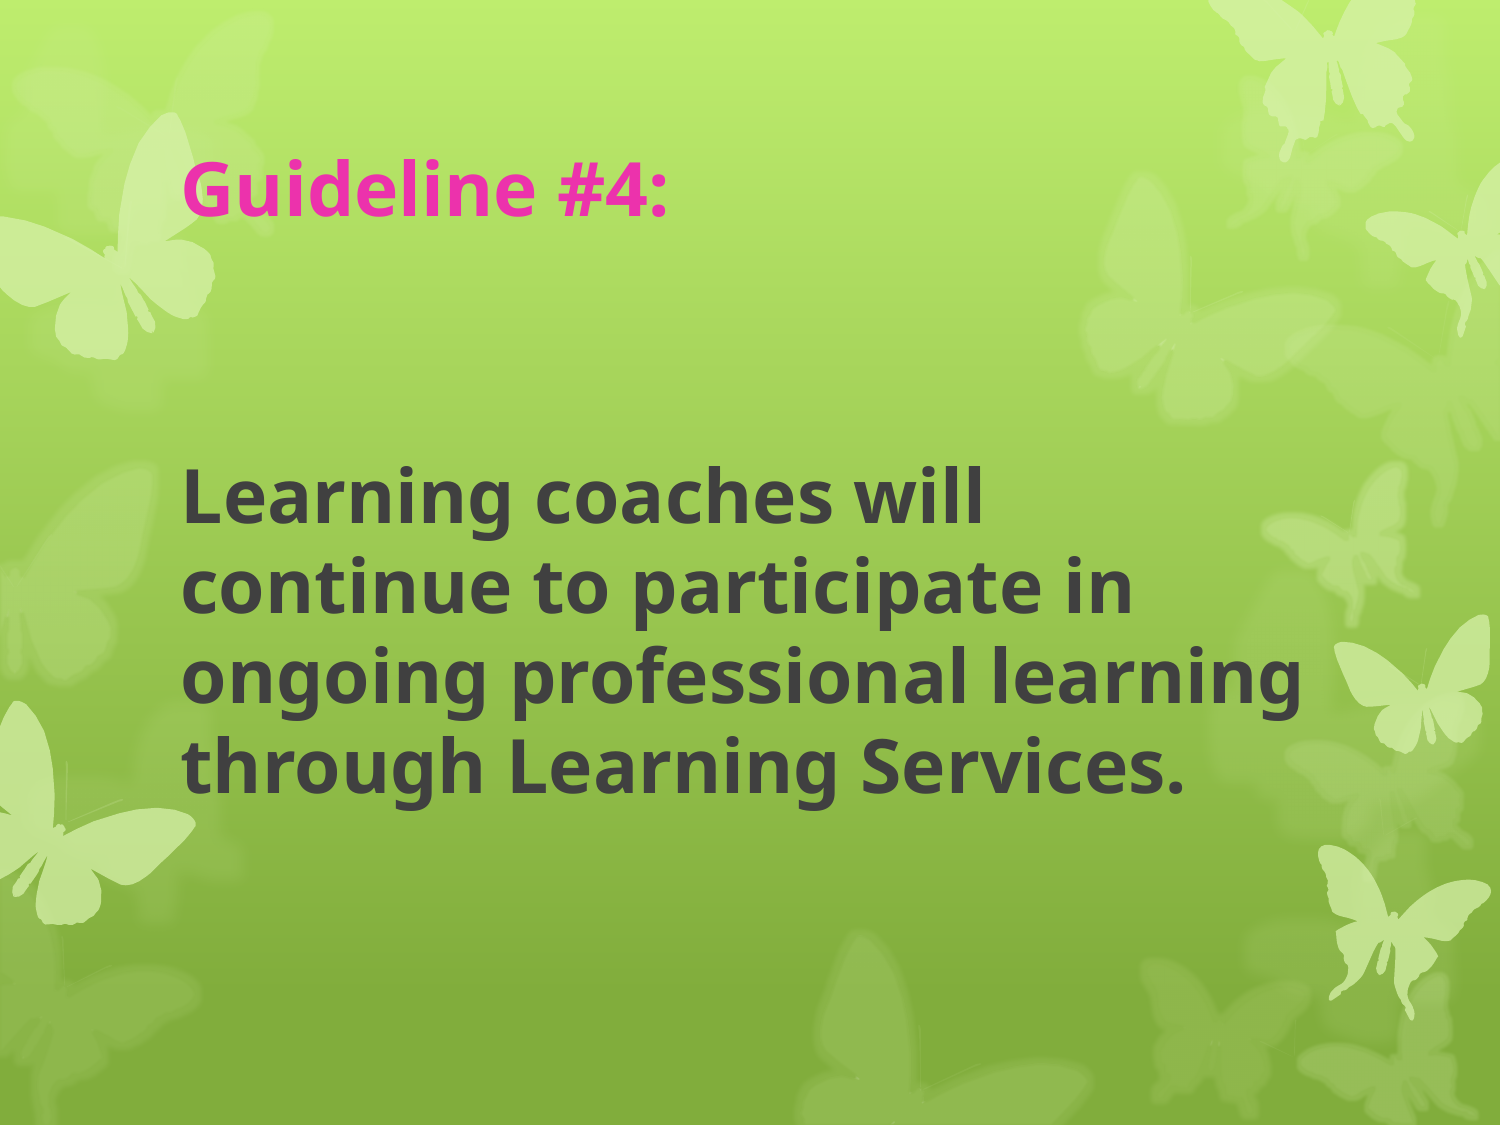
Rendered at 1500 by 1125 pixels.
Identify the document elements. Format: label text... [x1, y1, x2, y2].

title Guideline #4: [165, 110, 1335, 263]
list Learning coaches will continue to participate in ongoing professional learning through Learning Services. [165, 296, 1335, 962]
